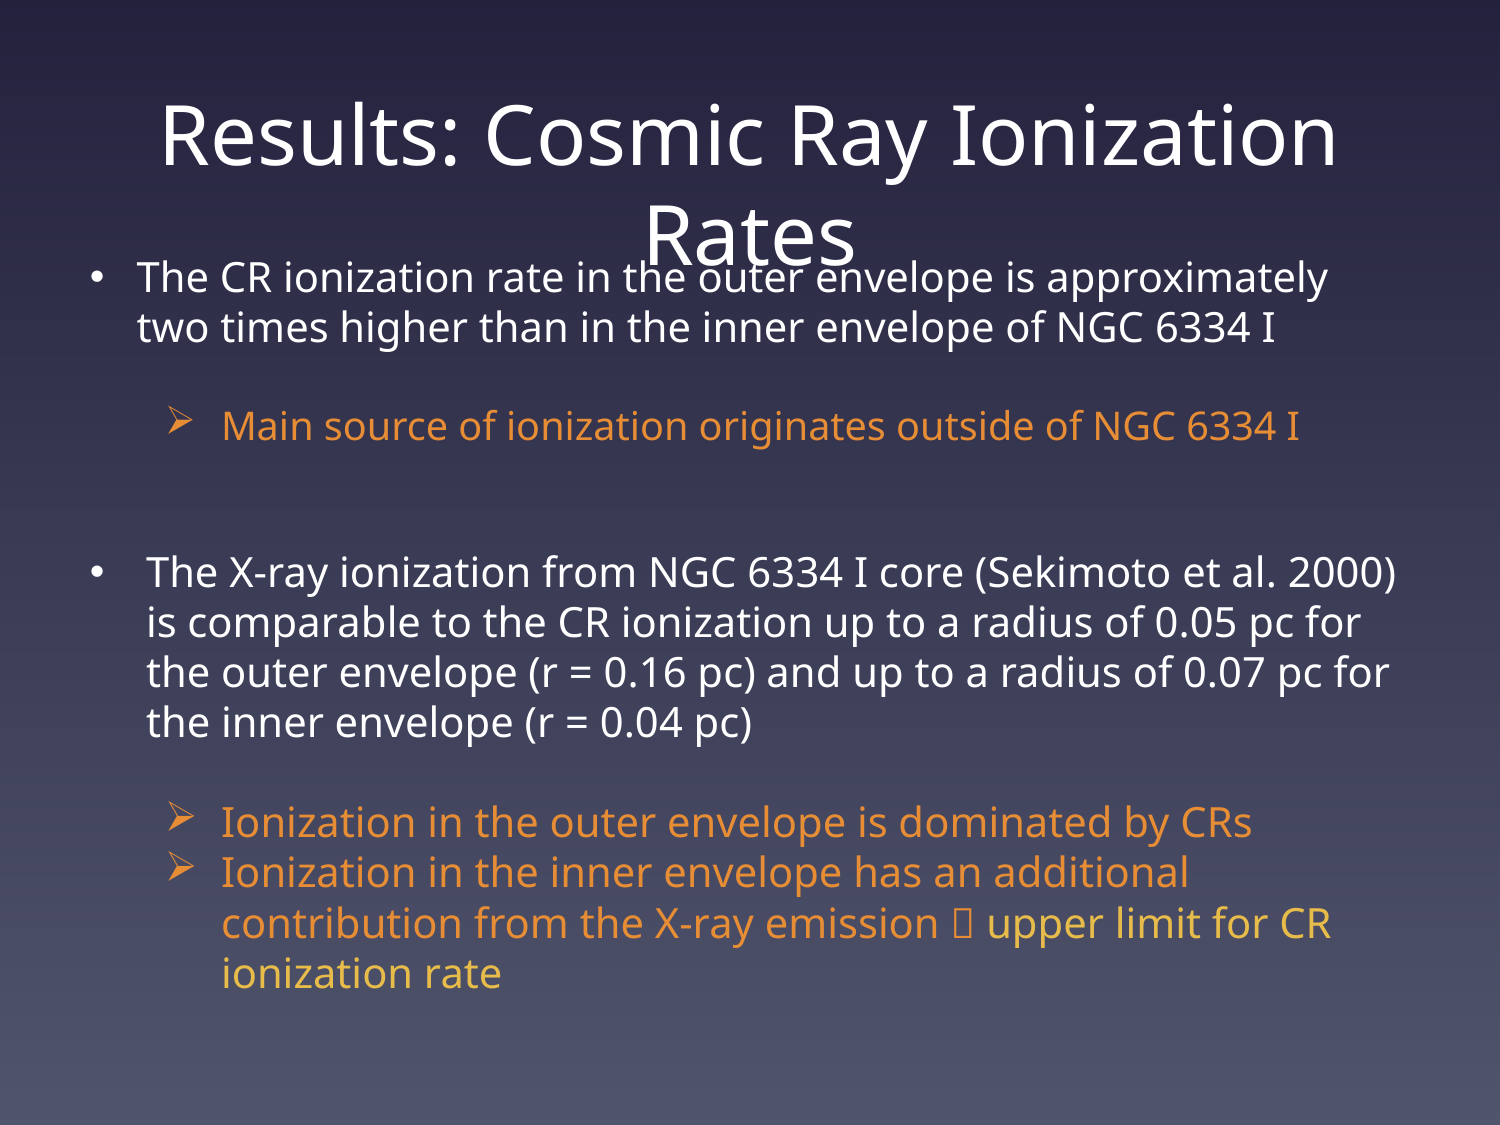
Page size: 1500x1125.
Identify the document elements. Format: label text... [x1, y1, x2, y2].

title Results: Cosmic Ray Ionization Rates [75, 75, 1425, 243]
text_box The CR ionization rate in the outer envelope is approximately two times higher than in the inner envelope of NGC 6334 I Main source of ionization originates outside of NGC 6334 I The X-ray ionization from NGC 6334 I core (Sekimoto et al. 2000) is comparable to the CR ionization up to a radius of 0.05 pc for the outer envelope (r = 0.16 pc) and up to a radius of 0.07 pc for the inner envelope (r = 0.04 pc) Ionization in the outer envelope is dominated by CRs Ionization in the inner envelope has an additional contribution from the X-ray emission  upper limit for CR ionization rate [74, 243, 1425, 1004]
